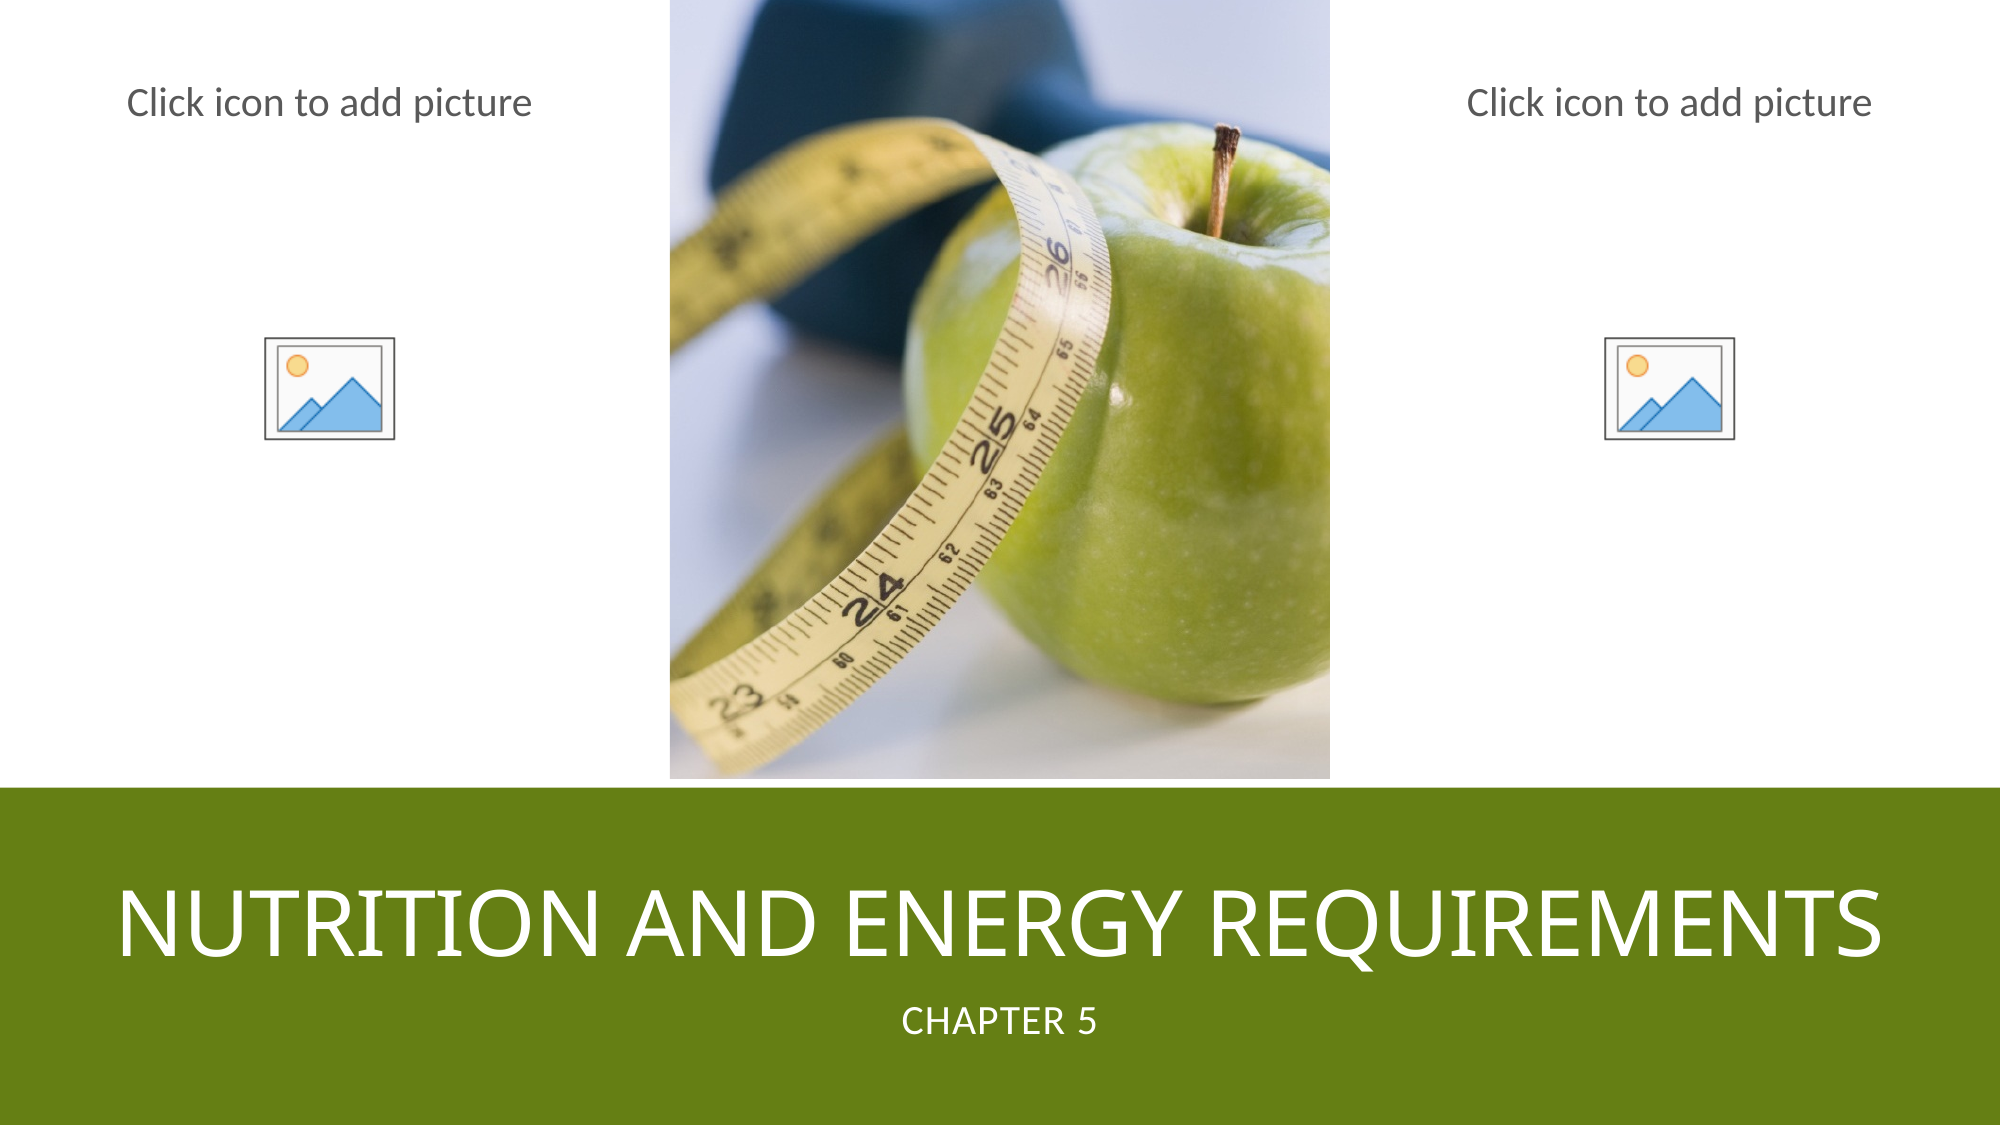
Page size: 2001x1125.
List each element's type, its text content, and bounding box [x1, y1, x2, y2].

subtitle Chapter 5 [87, 991, 1913, 1086]
picture [1339, 0, 2000, 779]
picture [669, 0, 1330, 779]
title Nutrition and Energy Requirements [87, 834, 1913, 985]
picture [0, 0, 660, 779]
